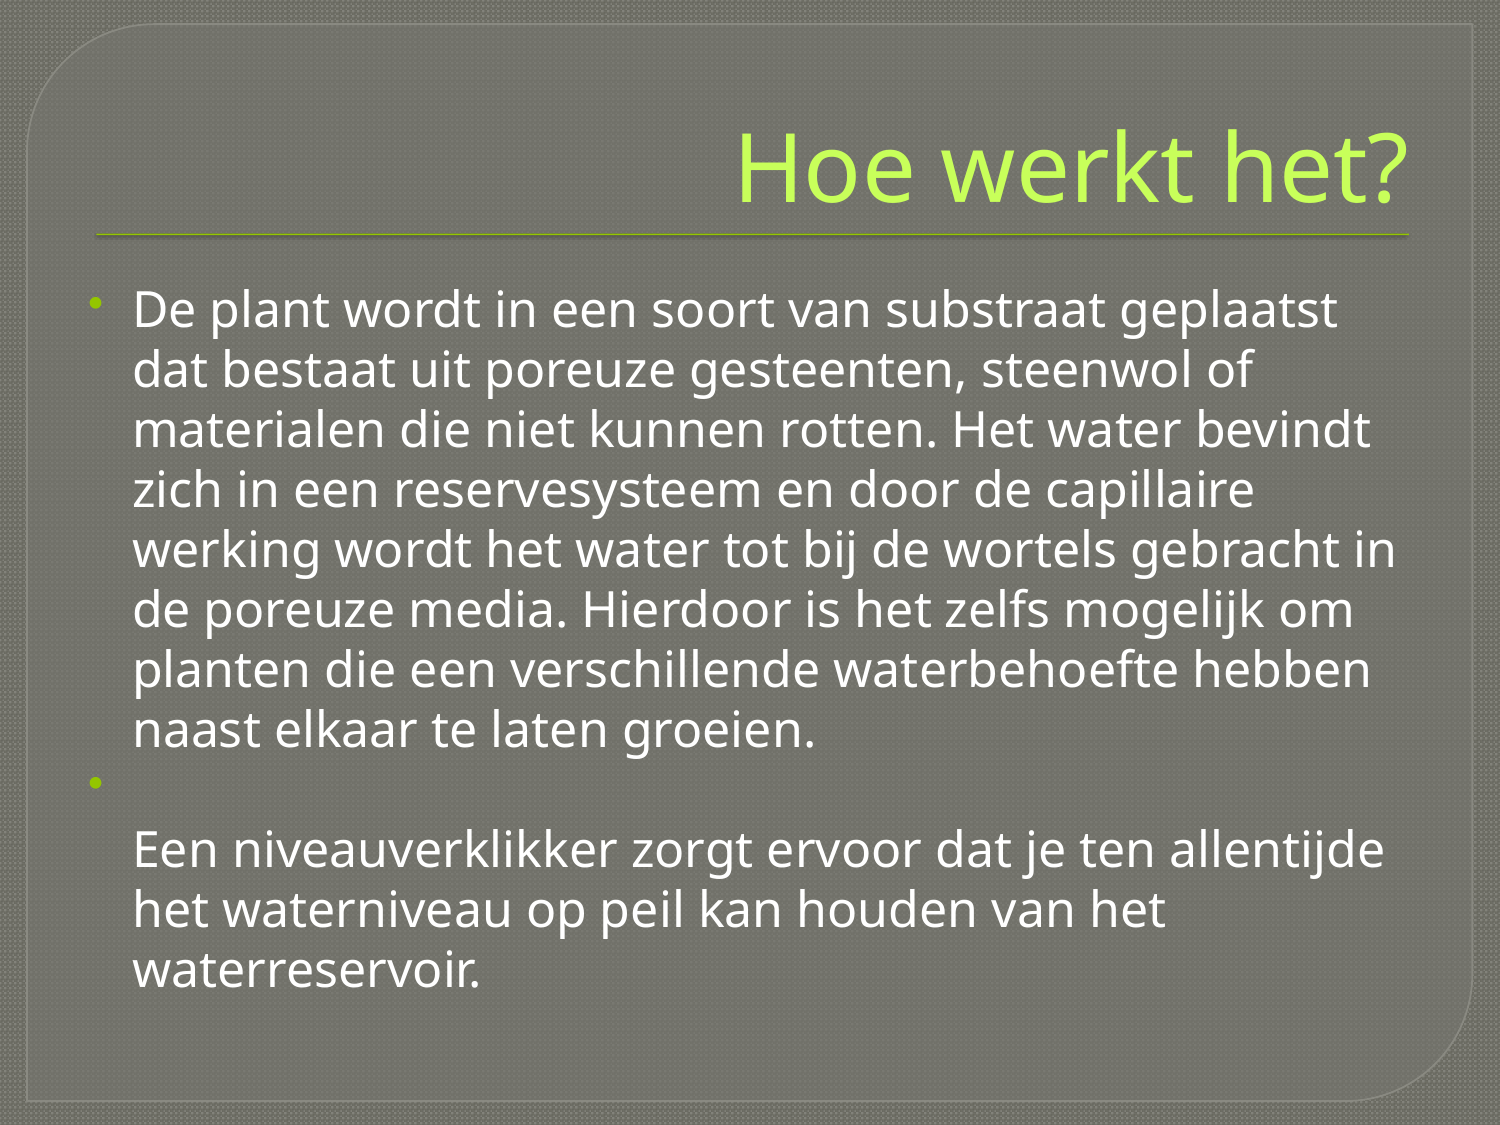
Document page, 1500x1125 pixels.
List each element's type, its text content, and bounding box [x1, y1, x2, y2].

list De plant wordt in een soort van substraat geplaatst dat bestaat uit poreuze gesteenten, steenwol of materialen die niet kunnen rotten. Het water bevindt zich in een reservesysteem en door de capillaire werking wordt het water tot bij de wortels gebracht in de poreuze media. Hierdoor is het zelfs mogelijk om planten die een verschillende waterbehoefte hebben naast elkaar te laten groeien. Een niveauverklikker zorgt ervoor dat je ten allentijde het waterniveau op peil kan houden van het waterreservoir. [75, 270, 1425, 1013]
title Hoe werkt het? [75, 41, 1425, 230]
